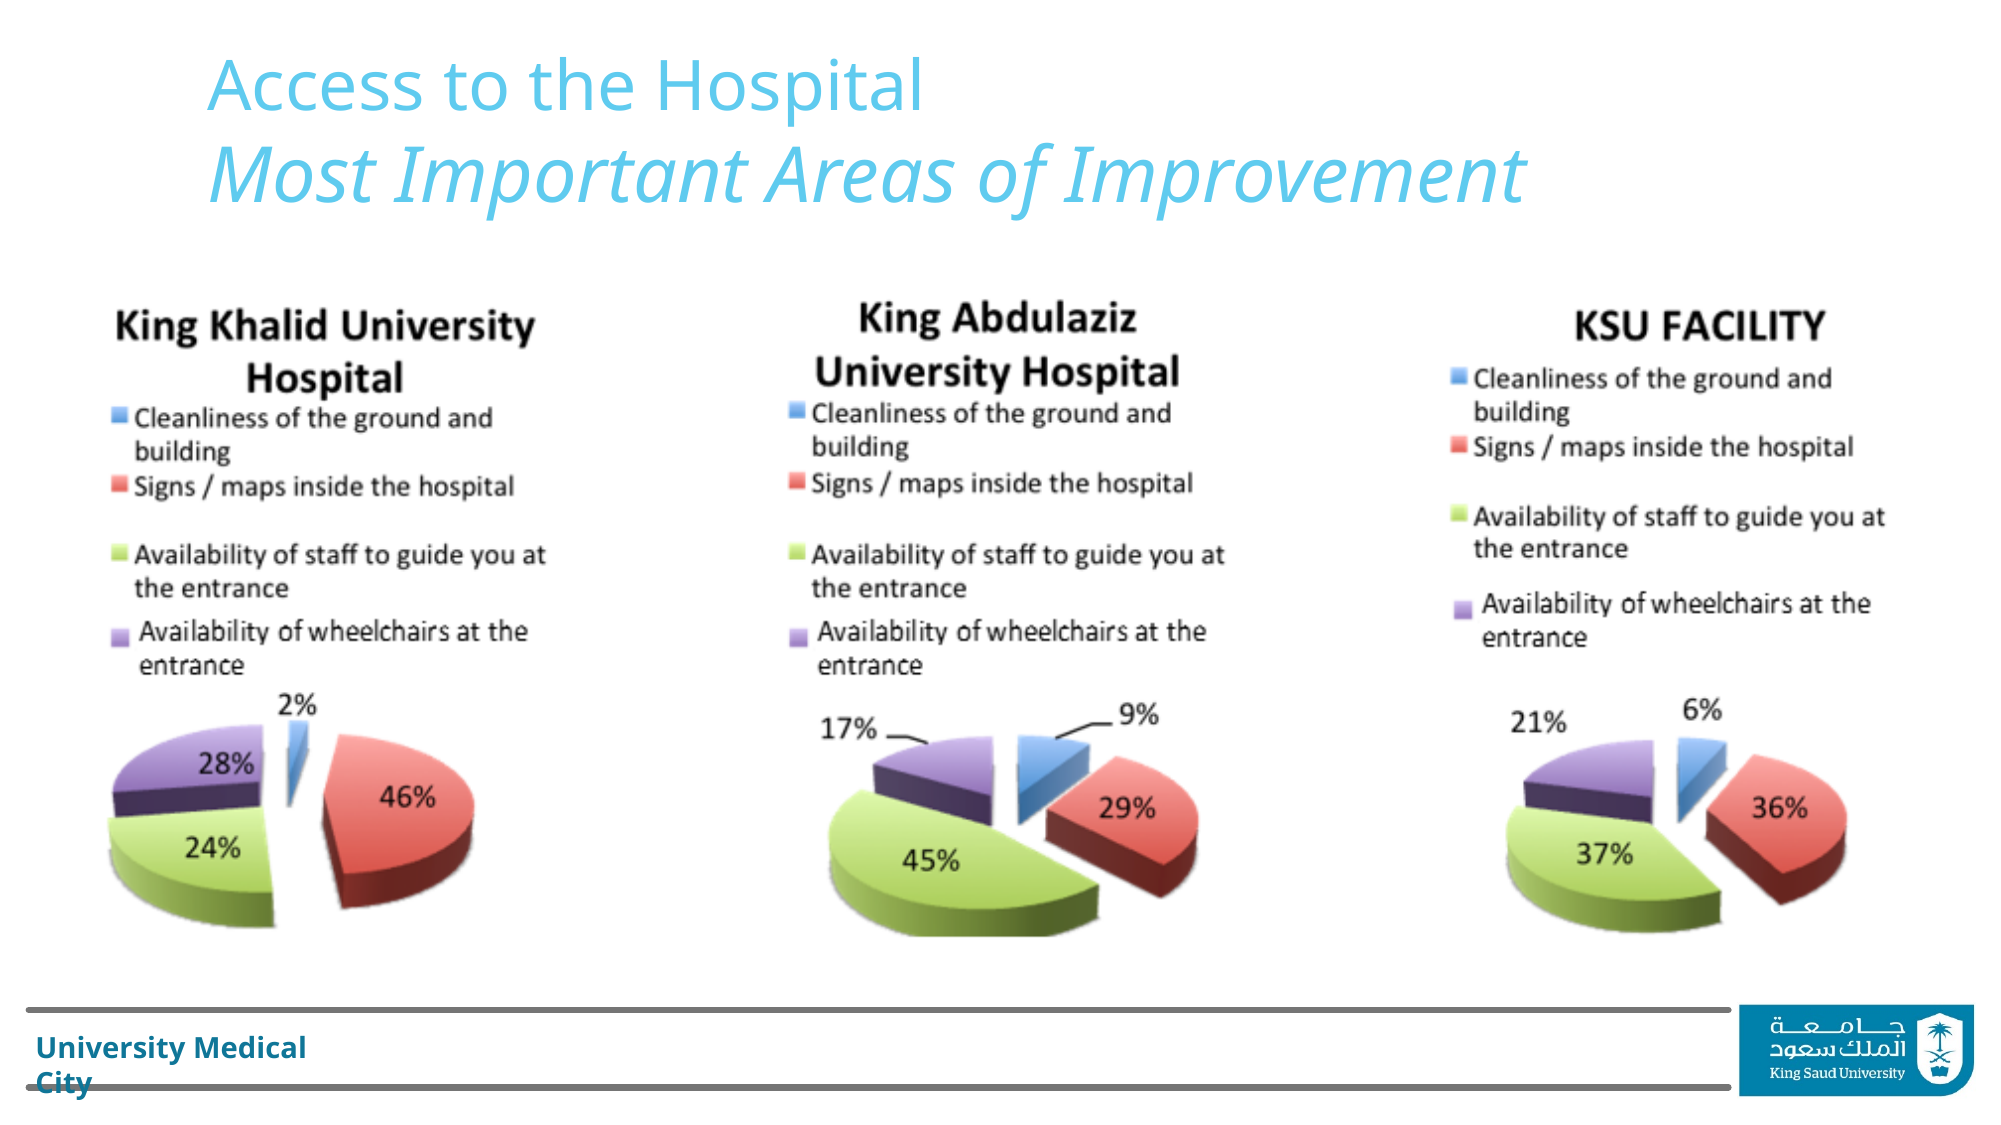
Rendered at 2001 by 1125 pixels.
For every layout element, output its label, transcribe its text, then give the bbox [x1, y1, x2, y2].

title Access to the Hospital Most Important Areas of Improvement [192, 33, 1920, 227]
picture [69, 284, 1889, 970]
picture [1737, 1002, 1976, 1099]
